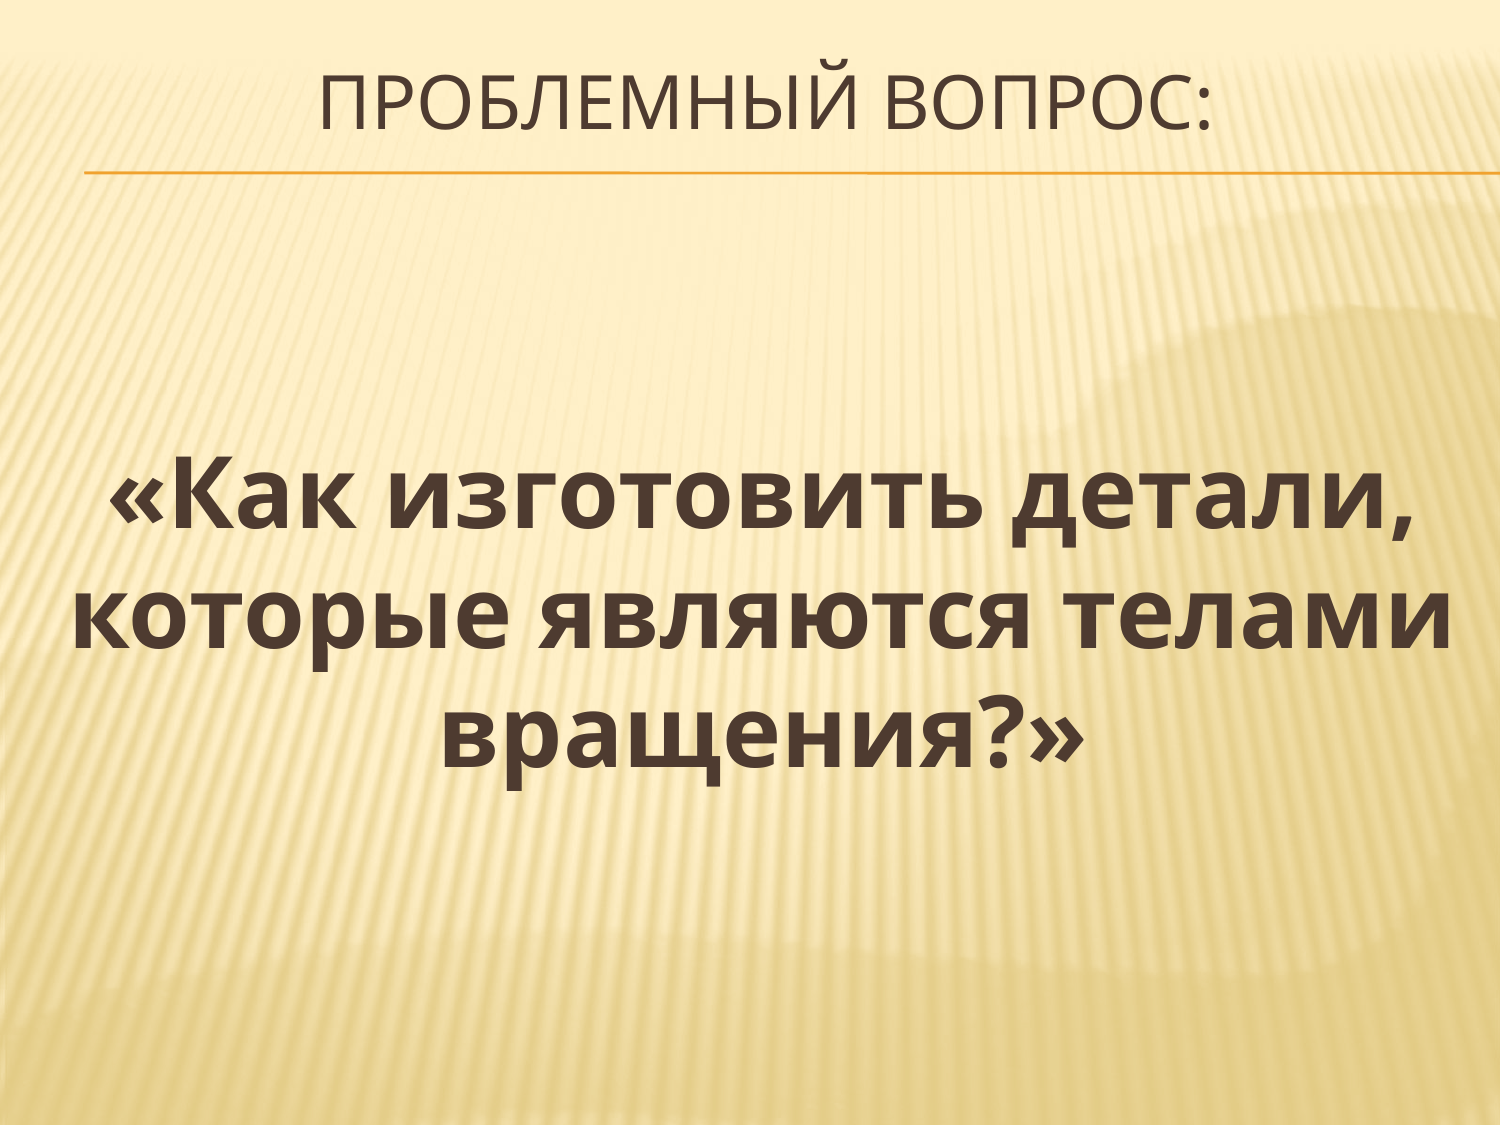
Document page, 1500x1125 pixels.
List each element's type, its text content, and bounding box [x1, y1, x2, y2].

title Проблемный вопрос: [53, 30, 1479, 169]
list «Как изготовить детали, которые являются телами вращения?» [50, 420, 1475, 998]
